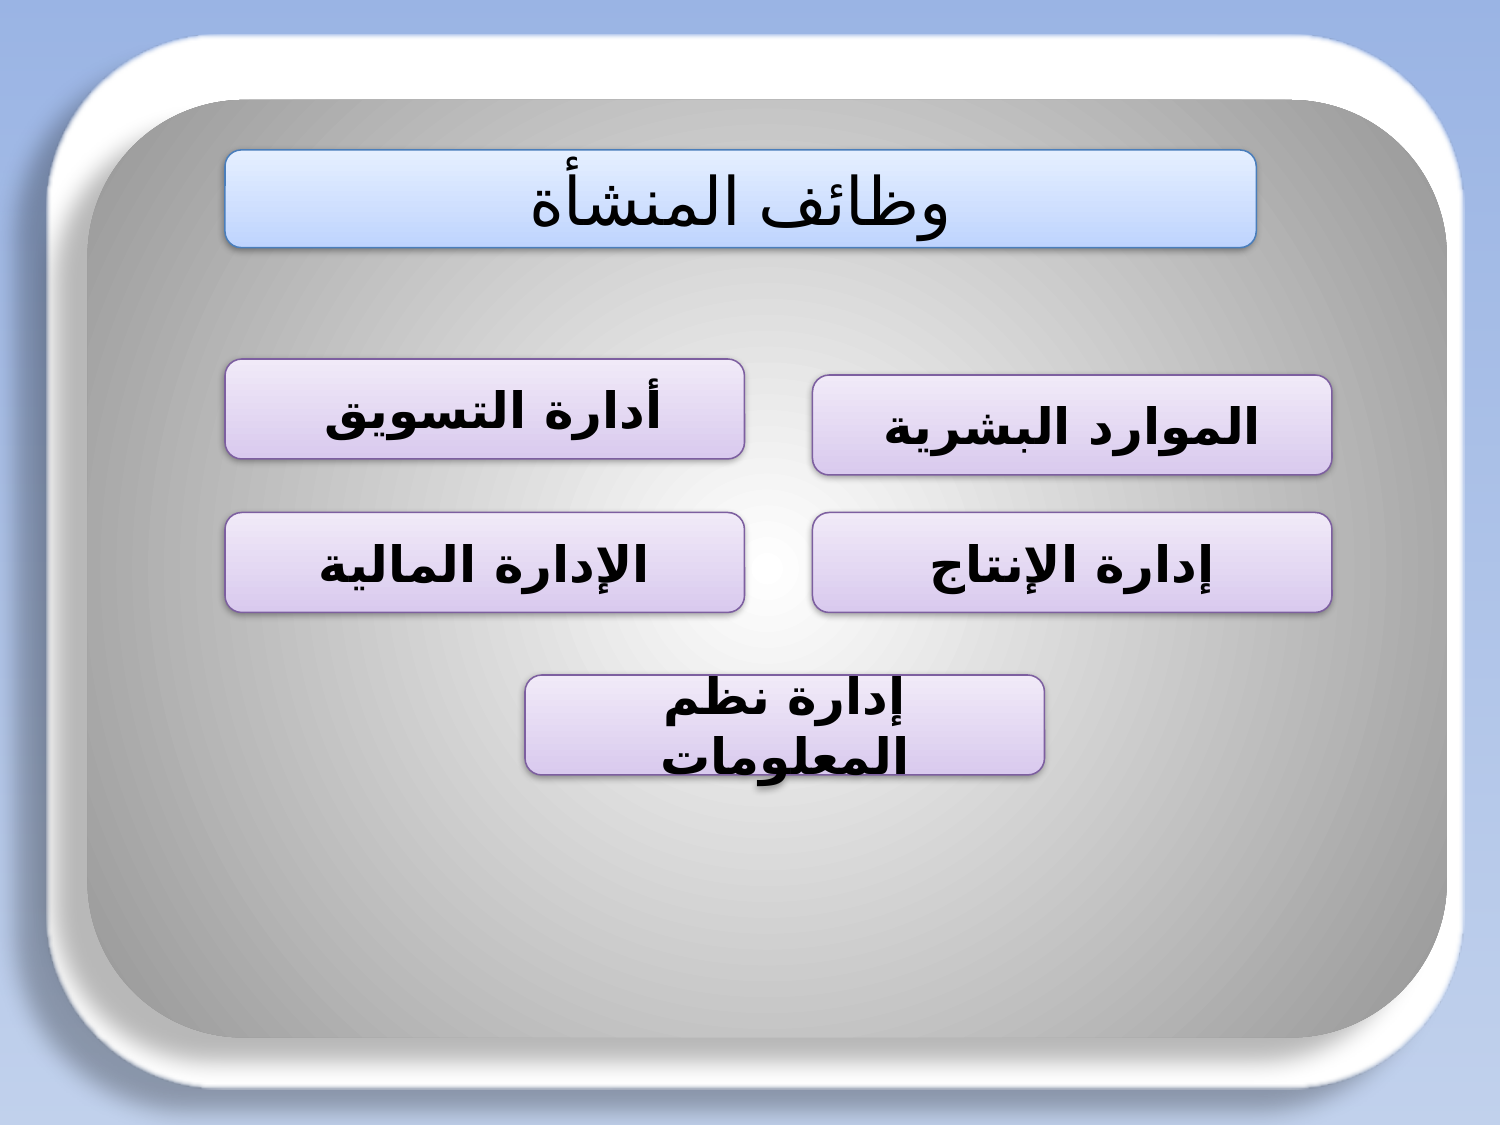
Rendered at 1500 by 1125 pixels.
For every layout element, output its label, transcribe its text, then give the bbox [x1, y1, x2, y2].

text_box إدارة الإنتاج [811, 511, 1333, 614]
text_box الموارد البشرية [811, 374, 1333, 476]
text_box [48, 34, 1468, 1089]
text_box وظائف المنشأة [224, 149, 1258, 249]
text_box الإدارة المالية [224, 511, 746, 614]
text_box أدارة التسويق [224, 358, 746, 460]
text_box إدارة نظم المعلومات [524, 674, 1046, 776]
text_box [0, 0, 1500, 1125]
text_box [85, 97, 1450, 1040]
